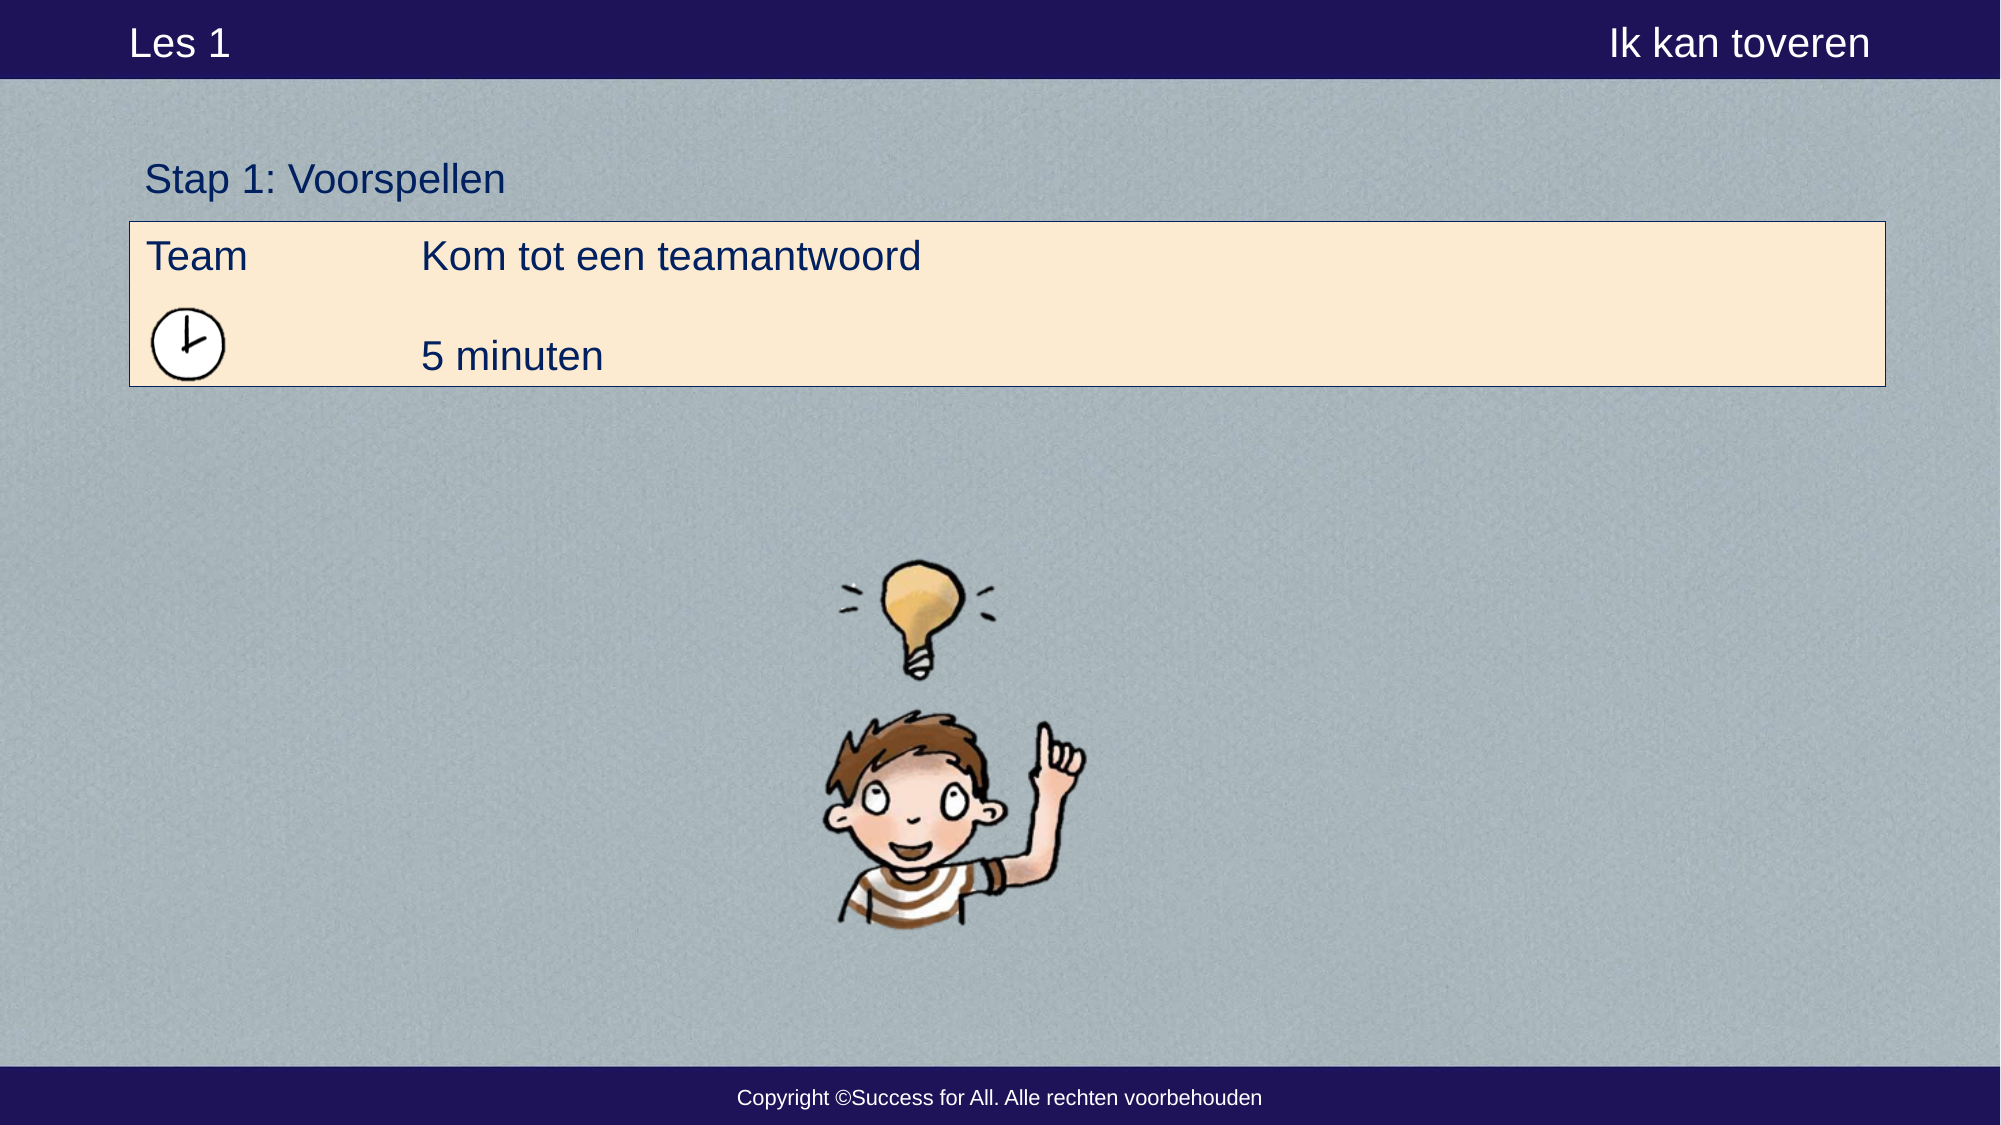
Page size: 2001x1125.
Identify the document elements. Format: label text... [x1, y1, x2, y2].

text_box Stap 1: Voorspellen [129, 144, 922, 210]
picture [0, 0, 2001, 1125]
text_box Les 1 [114, 8, 354, 73]
text_box Team Kom tot een teamantwoord 5 minuten [129, 221, 1886, 387]
text_box Copyright ©Success for All. Alle rechten voorbehouden [0, 1076, 2000, 1125]
text_box Ik kan toveren [999, 8, 1886, 73]
